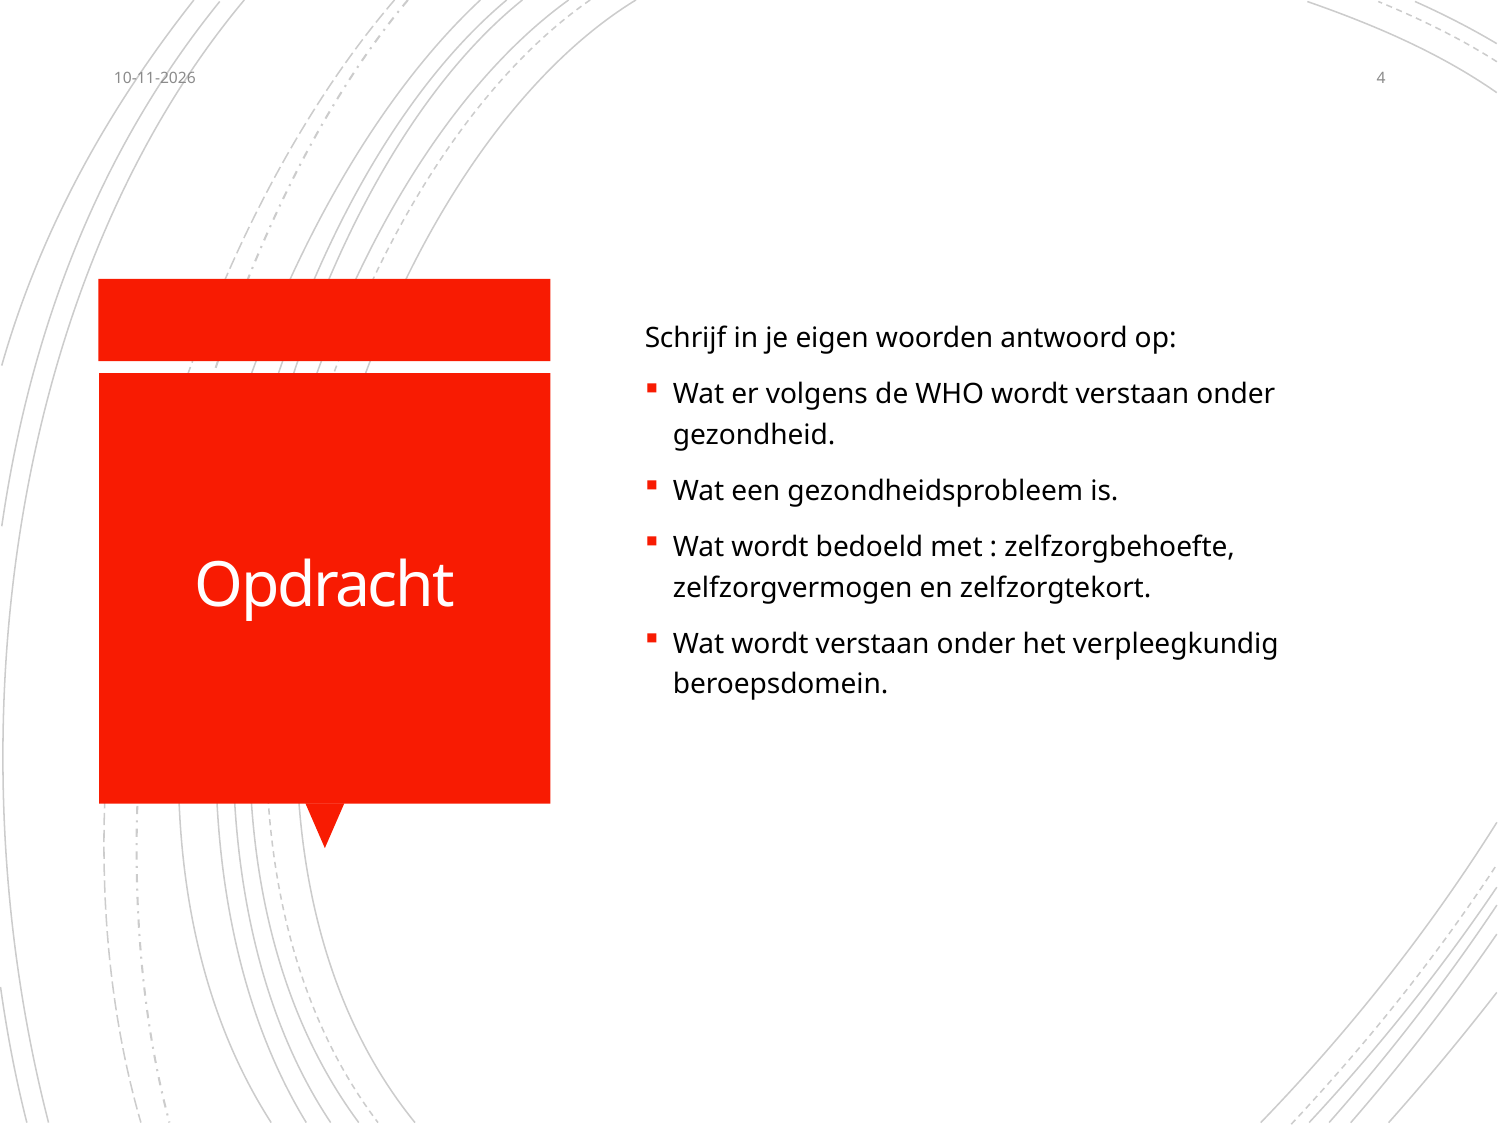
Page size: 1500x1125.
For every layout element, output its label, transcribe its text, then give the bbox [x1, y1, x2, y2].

title Opdracht [109, 385, 540, 789]
footer [98, 1021, 1402, 1074]
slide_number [98, 52, 549, 105]
list Schrijf in je eigen woorden antwoord op: Wat er volgens de WHO wordt verstaan onder gezondheid. Wat een gezondheidsprobleem is. Wat wordt bedoeld met : zelfzorgbehoefte, zelfzorgvermogen en zelfzorgtekort. Wat wordt verstaan onder het verpleegkundig beroepsdomein. [629, 131, 1403, 993]
slide_number 4 [1288, 52, 1401, 105]
